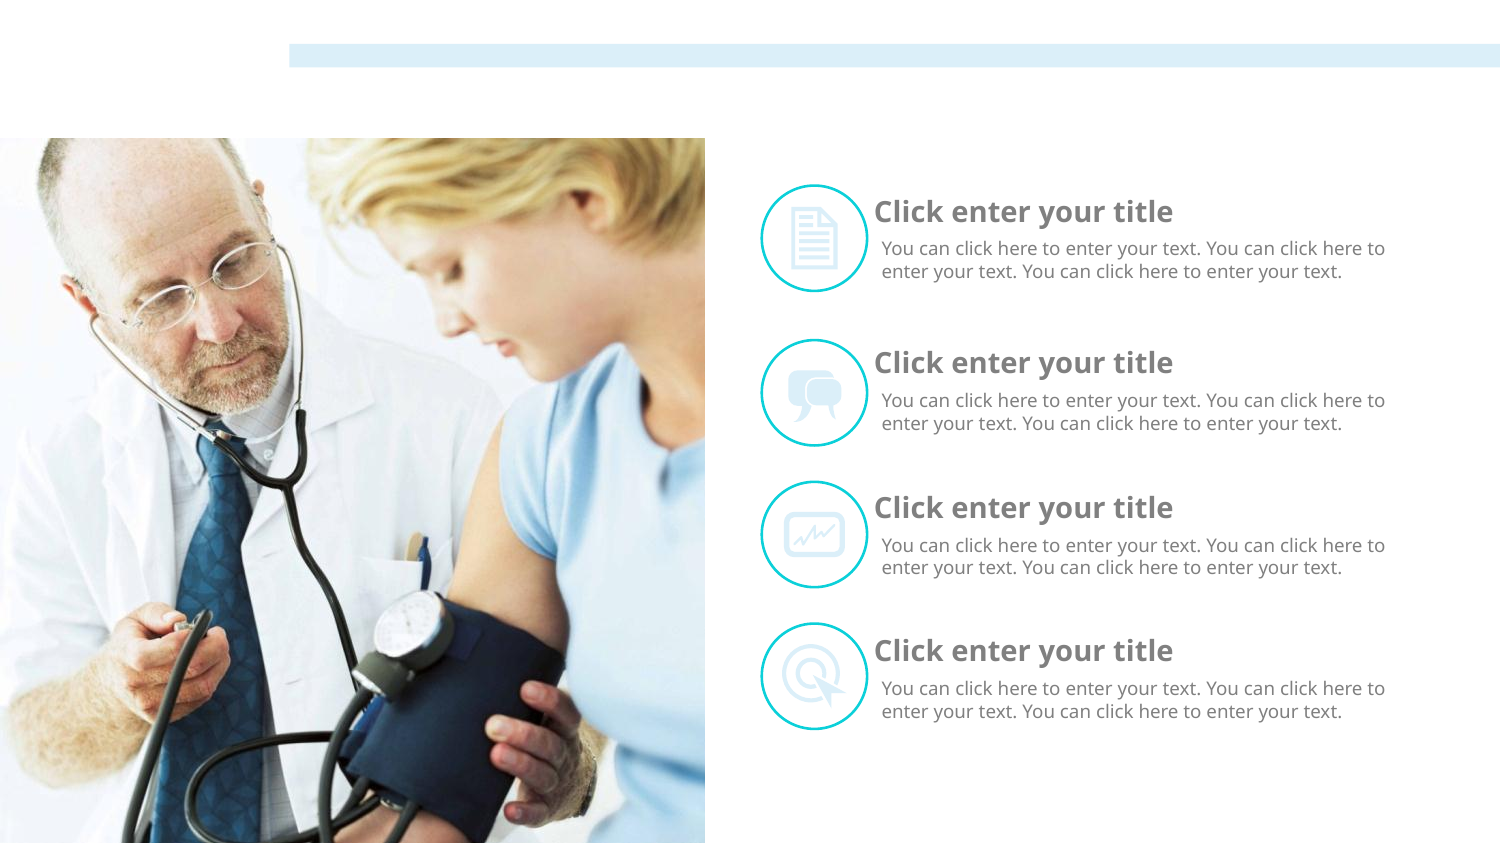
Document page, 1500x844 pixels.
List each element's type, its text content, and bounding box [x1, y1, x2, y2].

text_box Click enter your title [859, 481, 1189, 532]
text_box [781, 643, 848, 709]
text_box [759, 338, 866, 448]
text_box [759, 621, 866, 732]
text_box You can click here to enter your text. You can click here to enter your text. You can click here to enter your text. [866, 525, 1430, 586]
text_box Click enter your title [859, 185, 1189, 236]
picture [0, 138, 705, 844]
text_box Click enter your title [859, 337, 1189, 388]
text_box Click enter your title [859, 625, 1189, 676]
text_box [287, 42, 1500, 69]
text_box [759, 183, 870, 294]
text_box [788, 370, 842, 425]
text_box [759, 479, 866, 590]
text_box You can click here to enter your text. You can click here to enter your text. You can click here to enter your text. [866, 669, 1430, 730]
text_box You can click here to enter your text. You can click here to enter your text. You can click here to enter your text. [866, 229, 1430, 290]
text_box You can click here to enter your text. You can click here to enter your text. You can click here to enter your text. [866, 381, 1430, 442]
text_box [783, 511, 846, 558]
